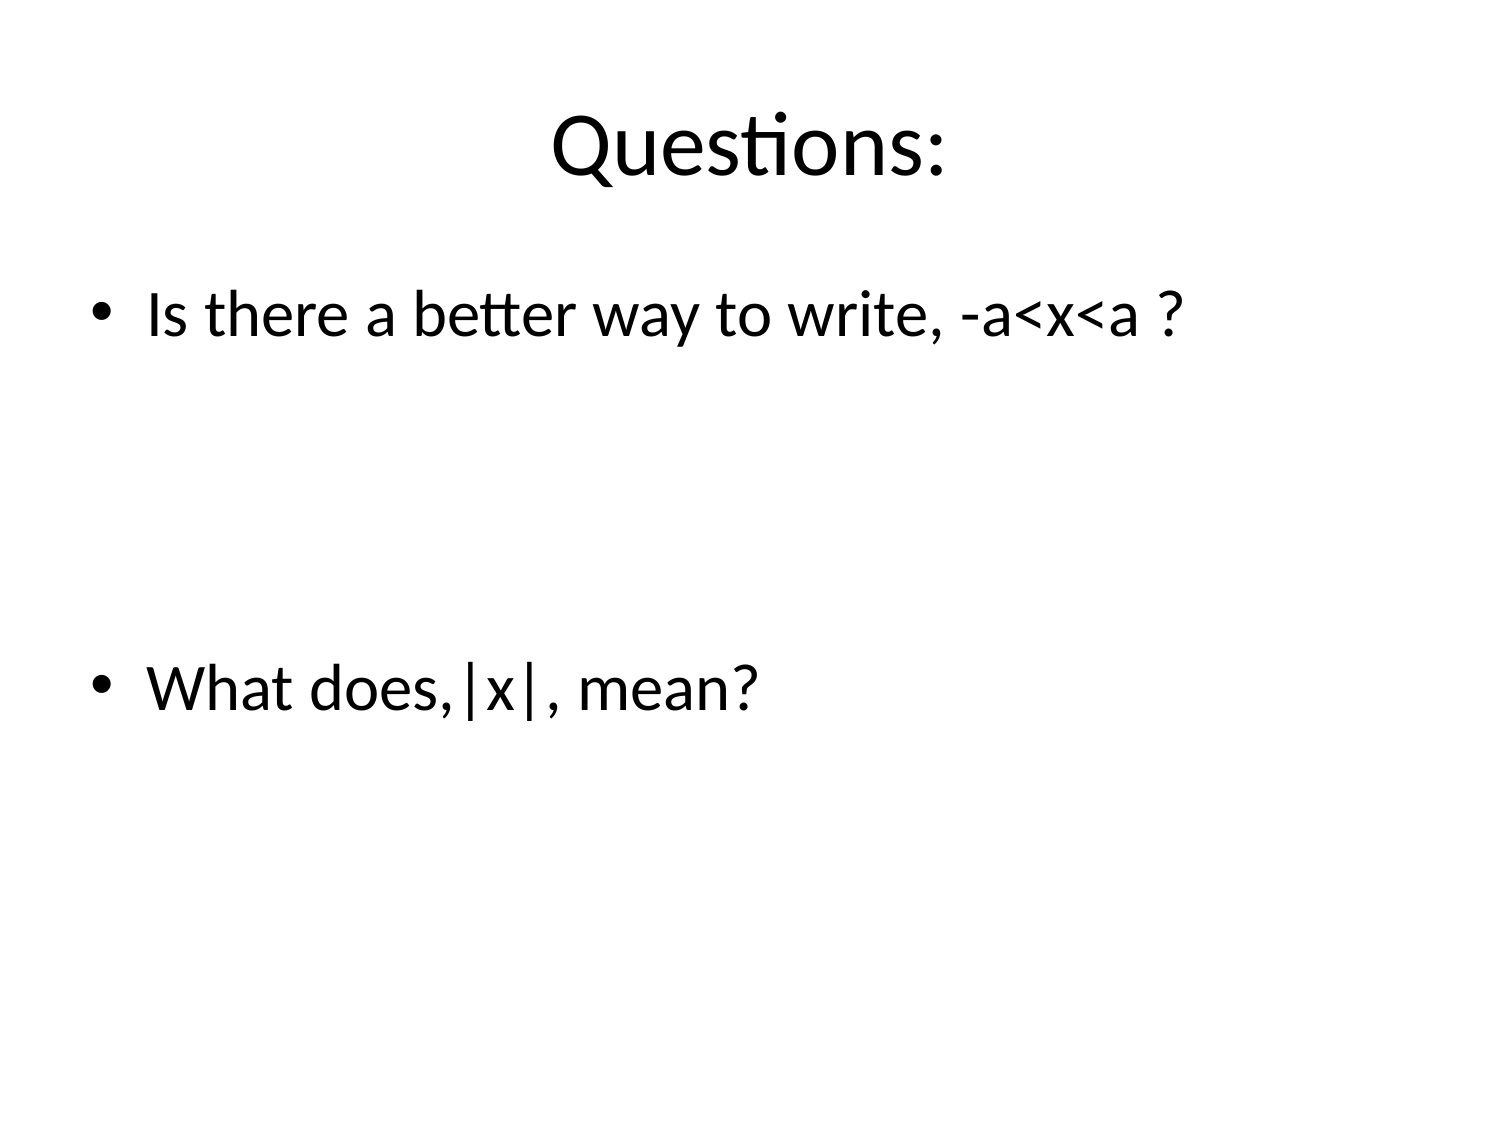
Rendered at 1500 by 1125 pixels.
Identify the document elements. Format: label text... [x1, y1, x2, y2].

title Questions: [75, 45, 1425, 233]
list Is there a better way to write, -a<x<a ? What does,|x|, mean? [75, 262, 1425, 1005]
